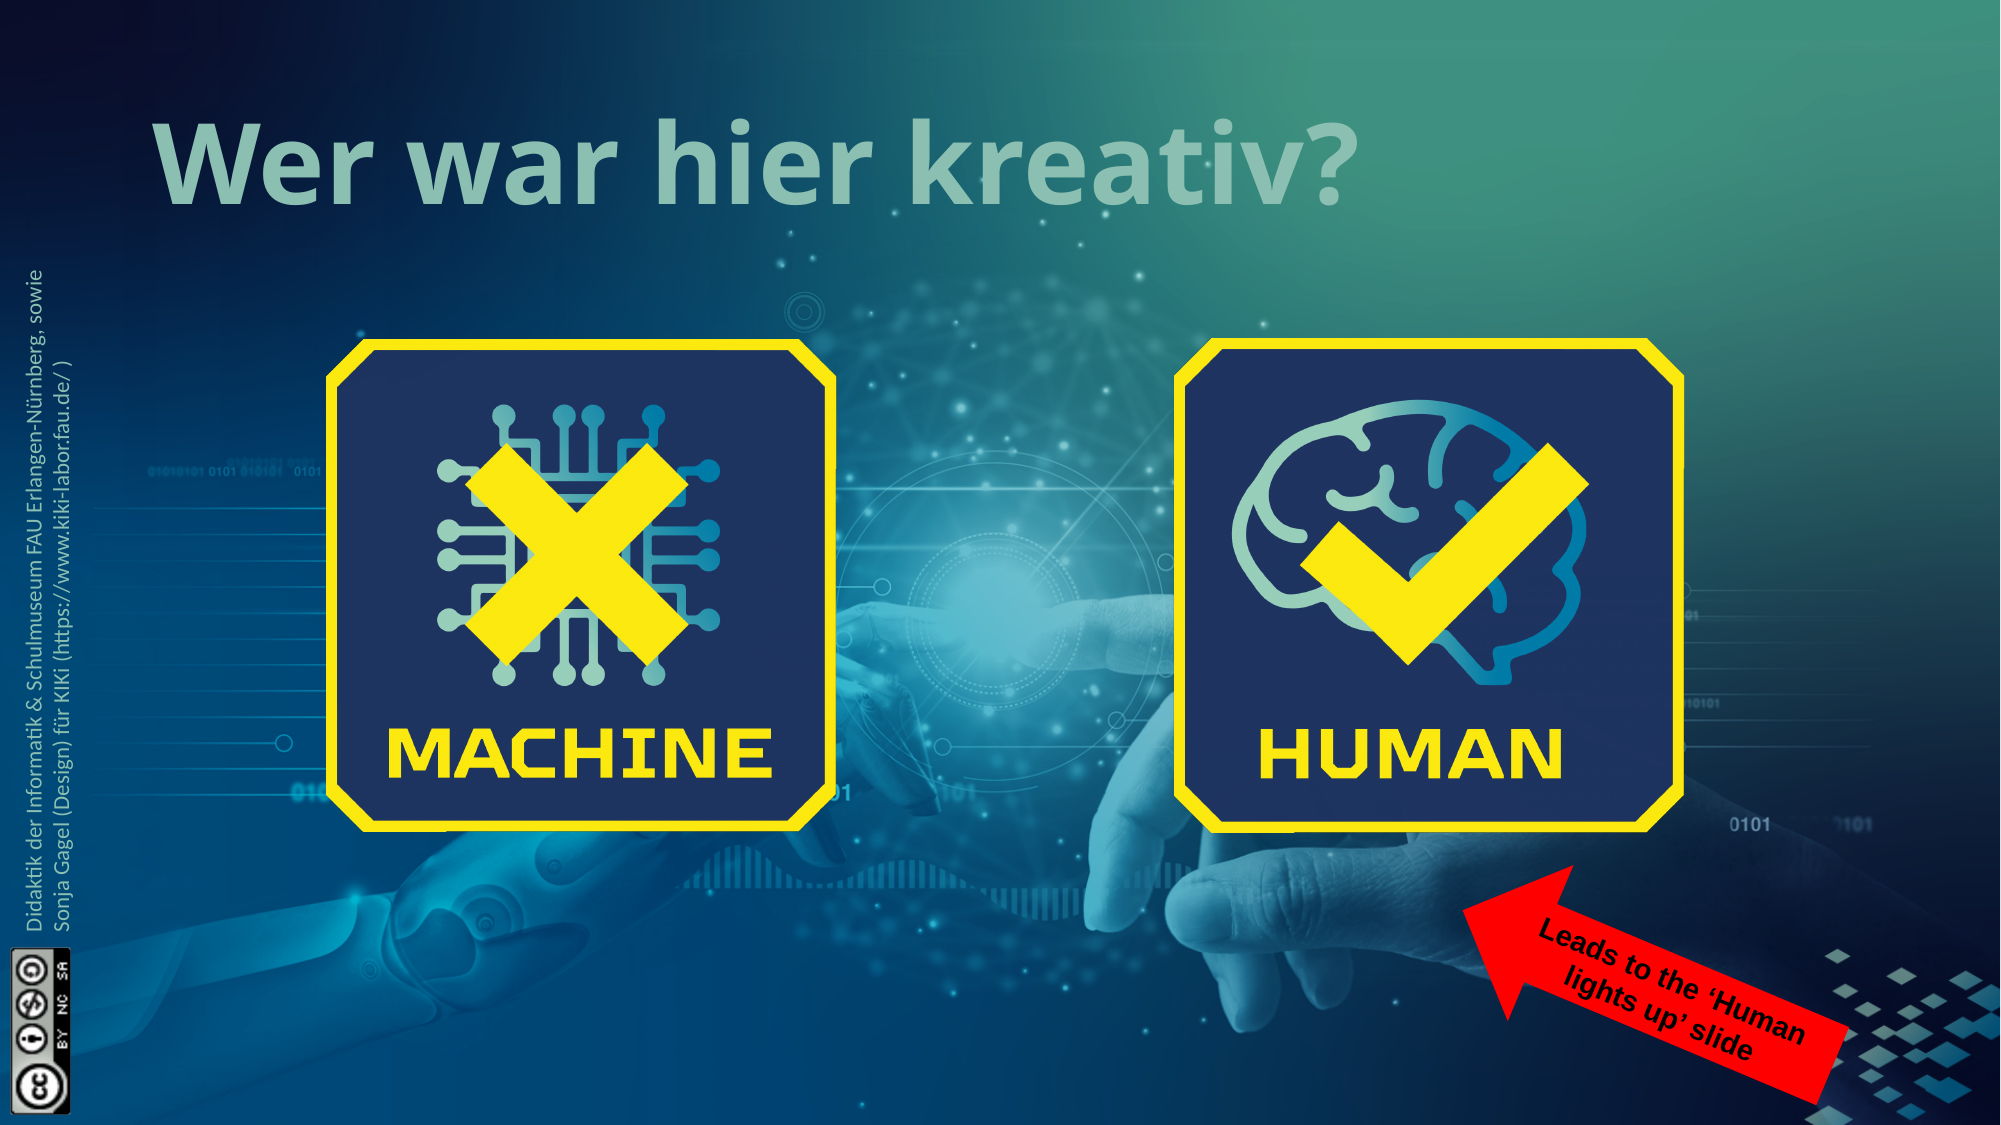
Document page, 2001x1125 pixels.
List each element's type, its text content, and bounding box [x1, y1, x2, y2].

text_box Leads to the ‘Human lights up’ slide [1462, 865, 1850, 1106]
title Wer war hier kreativ? [137, 59, 1863, 278]
picture [0, 0, 2001, 1125]
